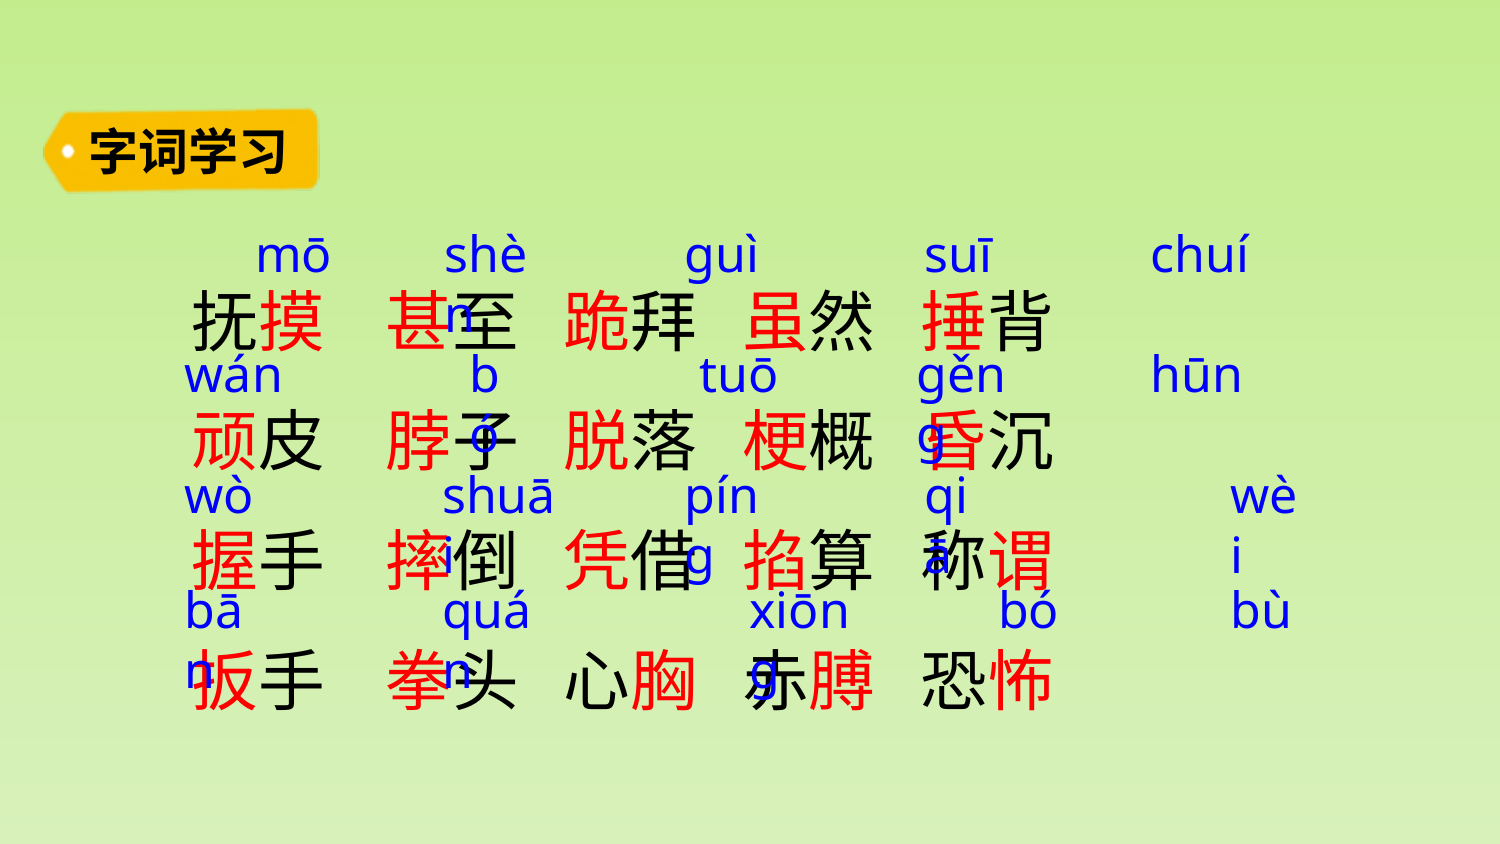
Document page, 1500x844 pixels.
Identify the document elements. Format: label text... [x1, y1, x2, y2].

text_box bān [170, 570, 290, 706]
text_box quán [427, 570, 572, 706]
picture [31, 104, 330, 197]
text_box shuāi [427, 455, 572, 570]
text_box bó [983, 570, 1076, 646]
text_box qiā [910, 455, 1003, 591]
text_box xiōng [734, 570, 874, 706]
text_box wèi [1216, 455, 1323, 570]
text_box wò [170, 455, 290, 531]
text_box gěng [901, 334, 1031, 470]
text_box bù [1216, 570, 1323, 646]
text_box wán [170, 334, 332, 410]
text_box 抚摸 甚至 跪拜 虽然 捶背 顽皮 脖子 脱落 梗概 昏沉 握手 摔倒 凭借 掐算 称谓 扳手 拳头 心胸 赤膊 恐怖 [177, 231, 1323, 727]
text_box shèn [430, 214, 572, 350]
text_box tuō [684, 334, 816, 410]
text_box guì [670, 214, 822, 290]
text_box chuí [1135, 214, 1297, 290]
text_box suī [910, 214, 1063, 290]
text_box mō [240, 214, 388, 290]
text_box bó [454, 334, 545, 455]
text_box hūn [1135, 334, 1267, 410]
text_box píng [670, 455, 789, 591]
